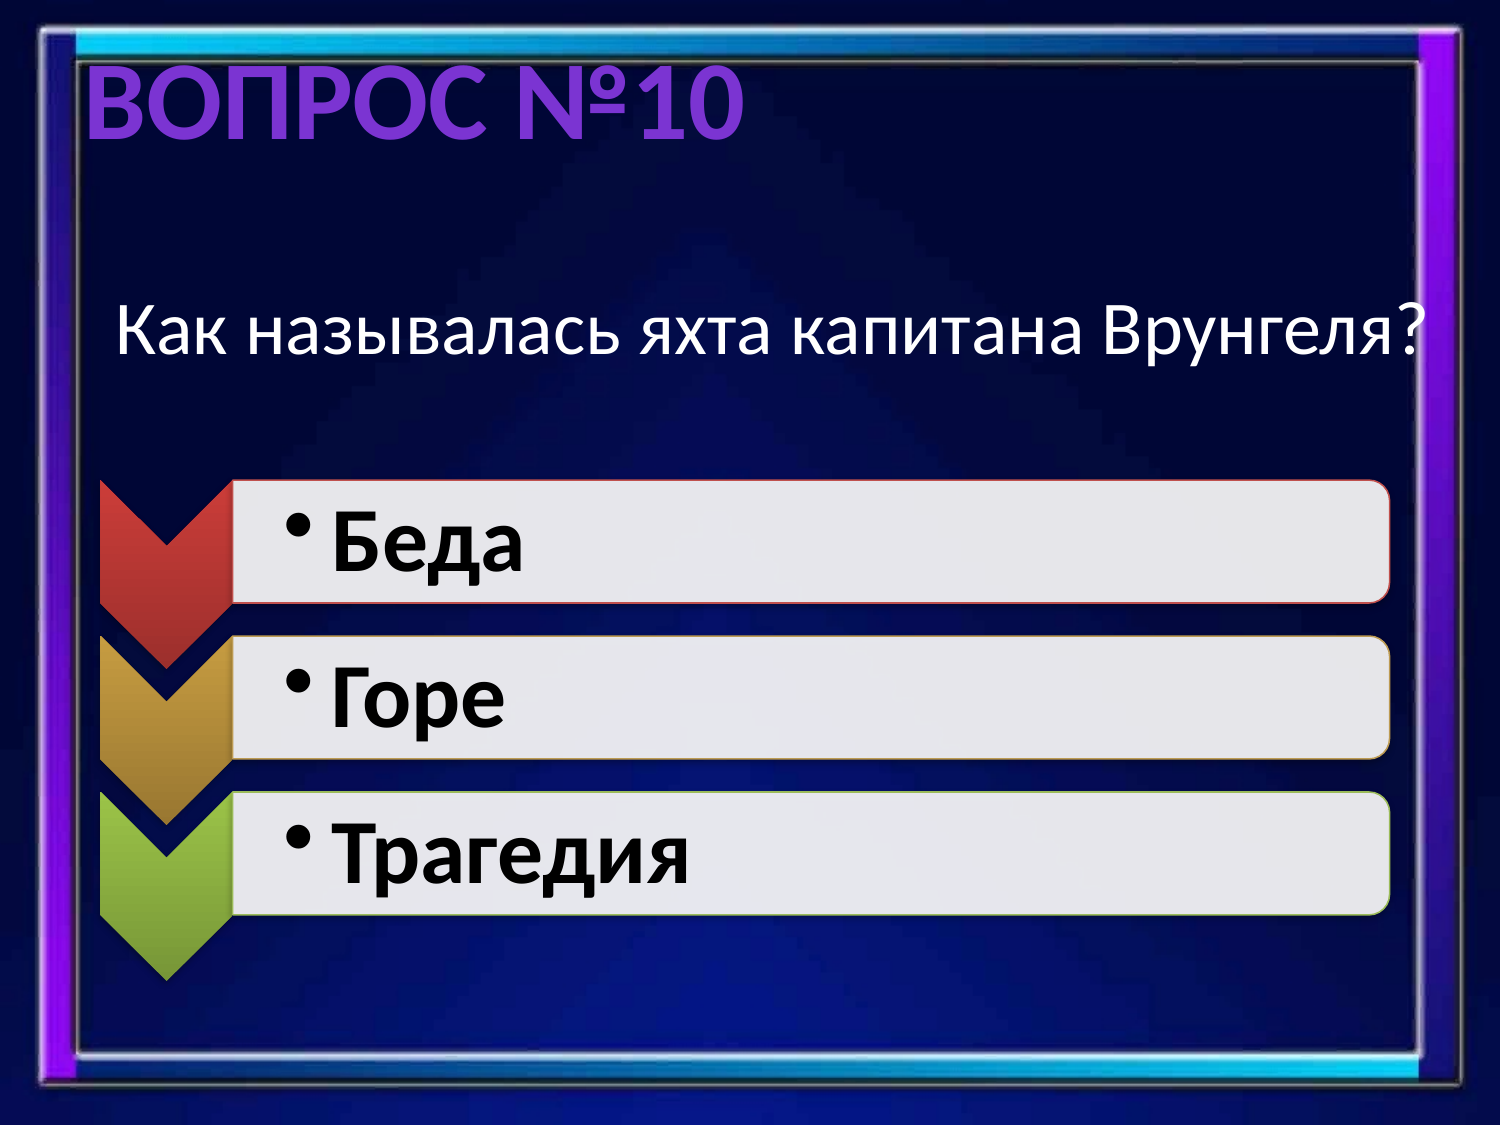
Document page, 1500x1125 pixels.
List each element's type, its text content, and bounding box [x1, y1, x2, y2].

title Как называлась яхта капитана Врунгеля? [100, 170, 1451, 386]
text_box Вопрос №10 [68, 19, 761, 170]
picture [0, 0, 1500, 1125]
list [100, 479, 1390, 982]
